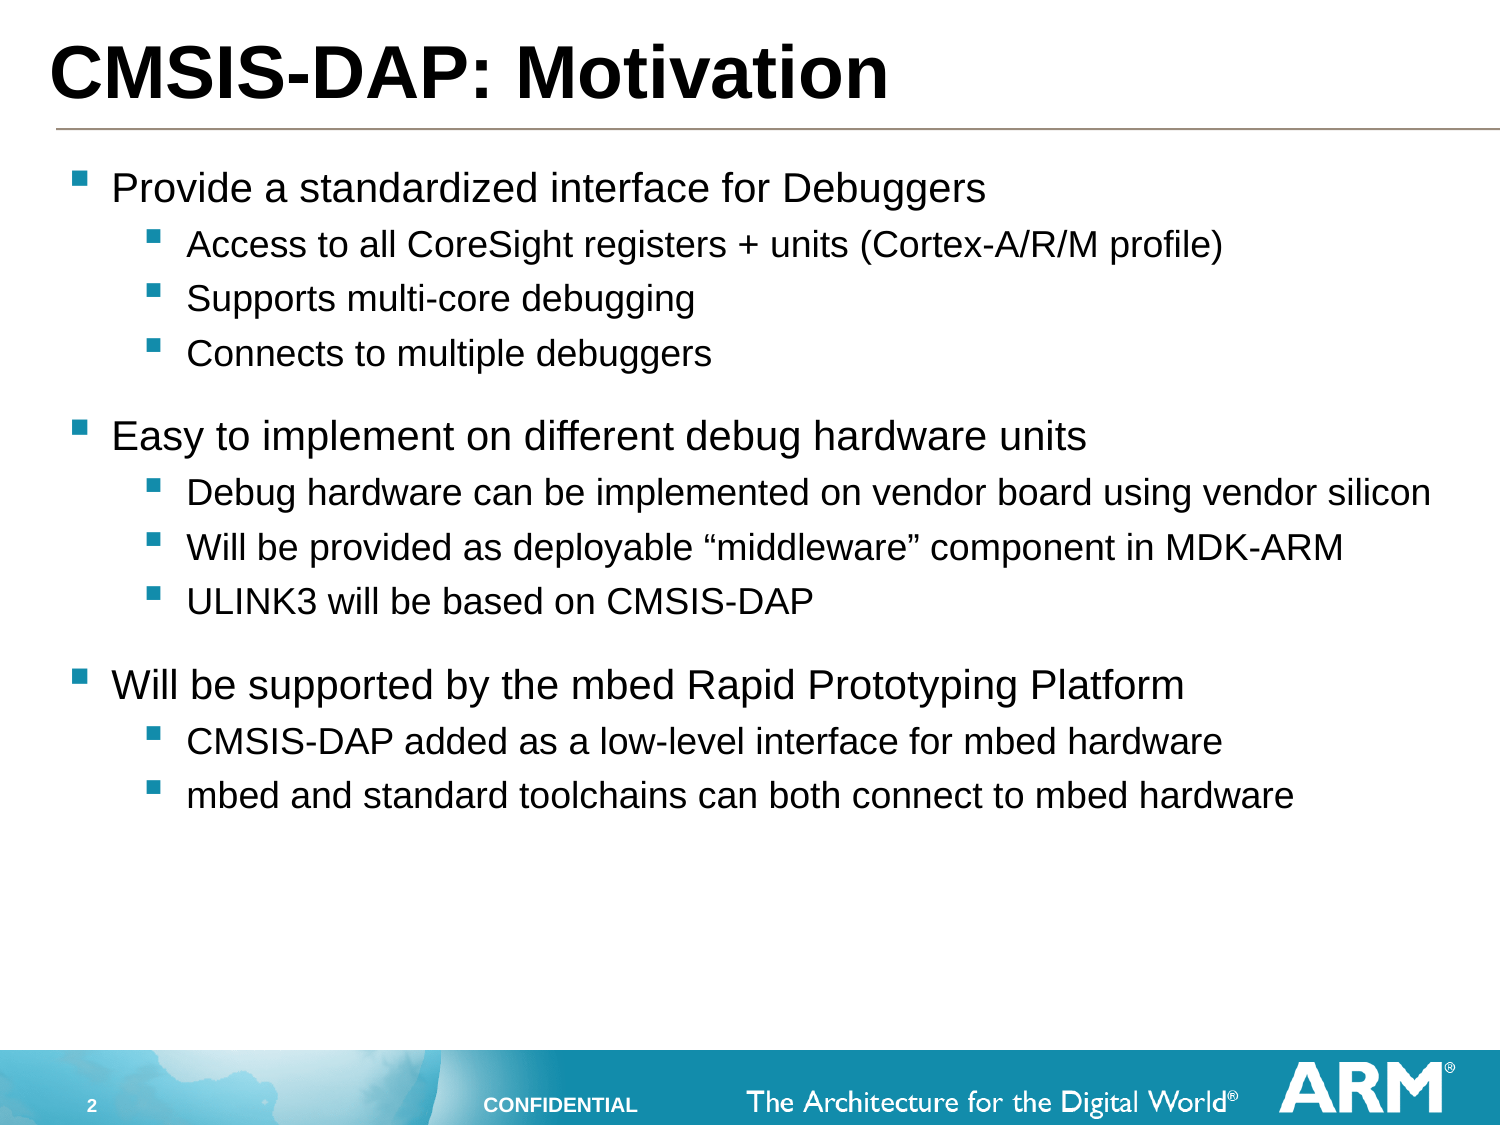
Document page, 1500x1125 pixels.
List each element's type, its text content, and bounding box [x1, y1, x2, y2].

picture [0, 780, 1500, 1125]
text_box Provide a standardized interface for Debuggers Access to all CoreSight registers + units (Cortex-A/R/M profile) Supports multi-core debugging Connects to multiple debuggers Easy to implement on different debug hardware units Debug hardware can be implemented on vendor board using vendor silicon Will be provided as deployable “middleware” component in MDK-ARM ULINK3 will be based on CMSIS-DAP Will be supported by the mbed Rapid Prototyping Platform CMSIS-DAP added as a low-level interface for mbed hardware mbed and standard toolchains can both connect to mbed hardware [53, 153, 1455, 1027]
title CMSIS-DAP: Motivation [33, 0, 1500, 138]
